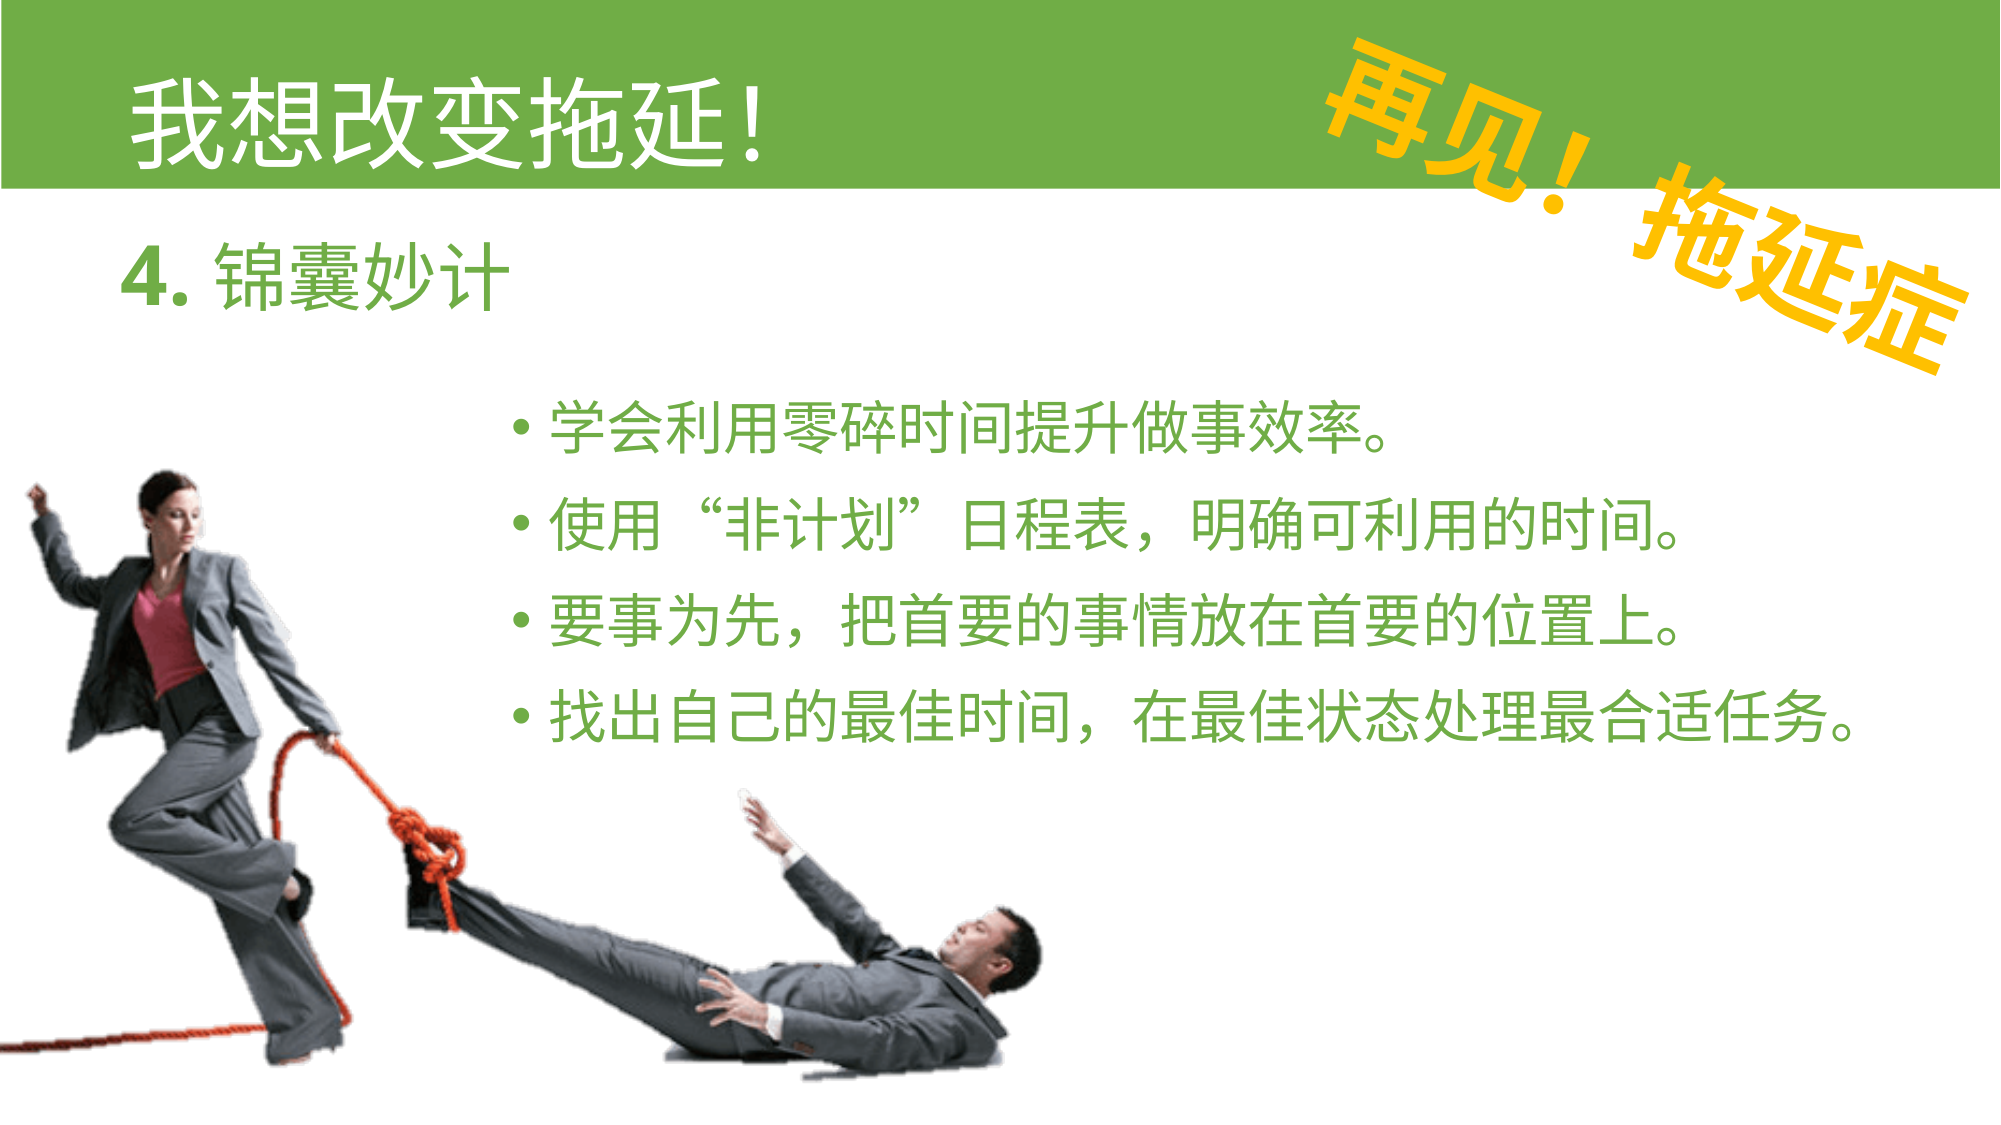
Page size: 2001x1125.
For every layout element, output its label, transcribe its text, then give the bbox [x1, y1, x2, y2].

picture [0, 332, 1063, 1125]
text_box [0, 0, 2000, 190]
text_box 再见！拖延症 [1291, 1, 2000, 429]
text_box 4.锦囊妙计 [106, 226, 527, 331]
text_box 我想改变拖延！ [112, 53, 789, 189]
list 学会利用零碎时间提升做事效率。 使用“非计划”日程表，明确可利用的时间。 要事为先，把首要的事情放在首要的位置上。 找出自己的最佳时间，在最佳状态处理最合适任务。 [1063, 369, 2000, 909]
